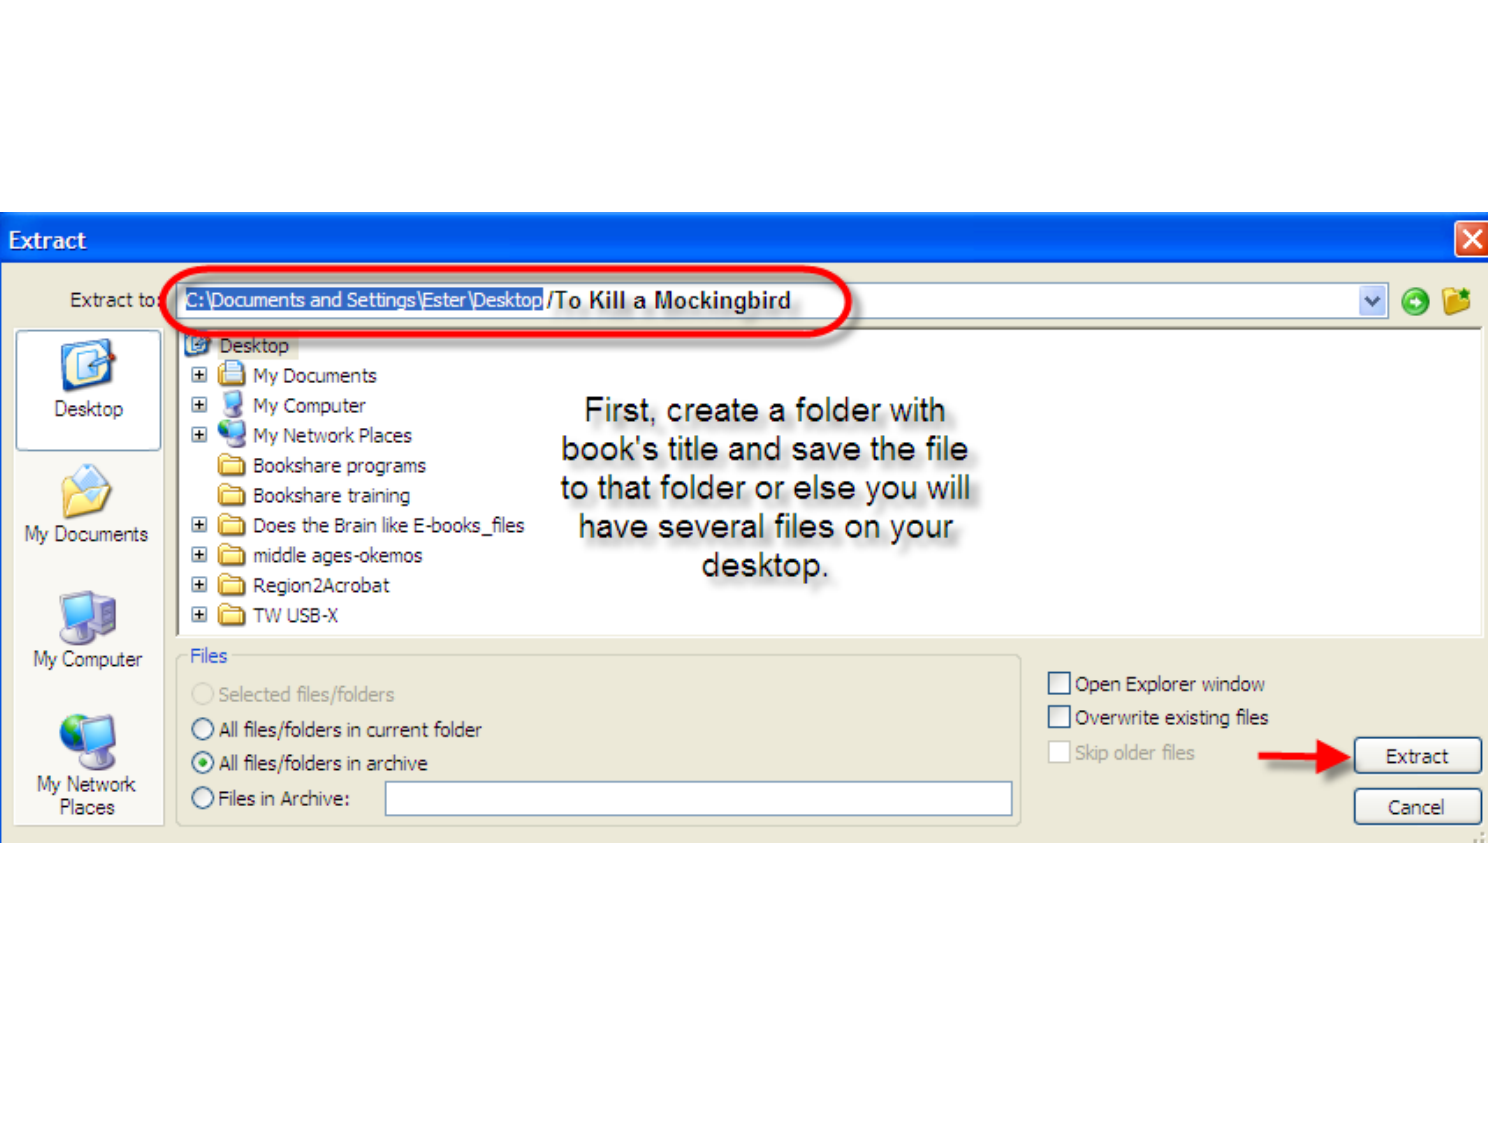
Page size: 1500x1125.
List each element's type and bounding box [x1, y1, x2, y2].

picture [0, 212, 1489, 843]
